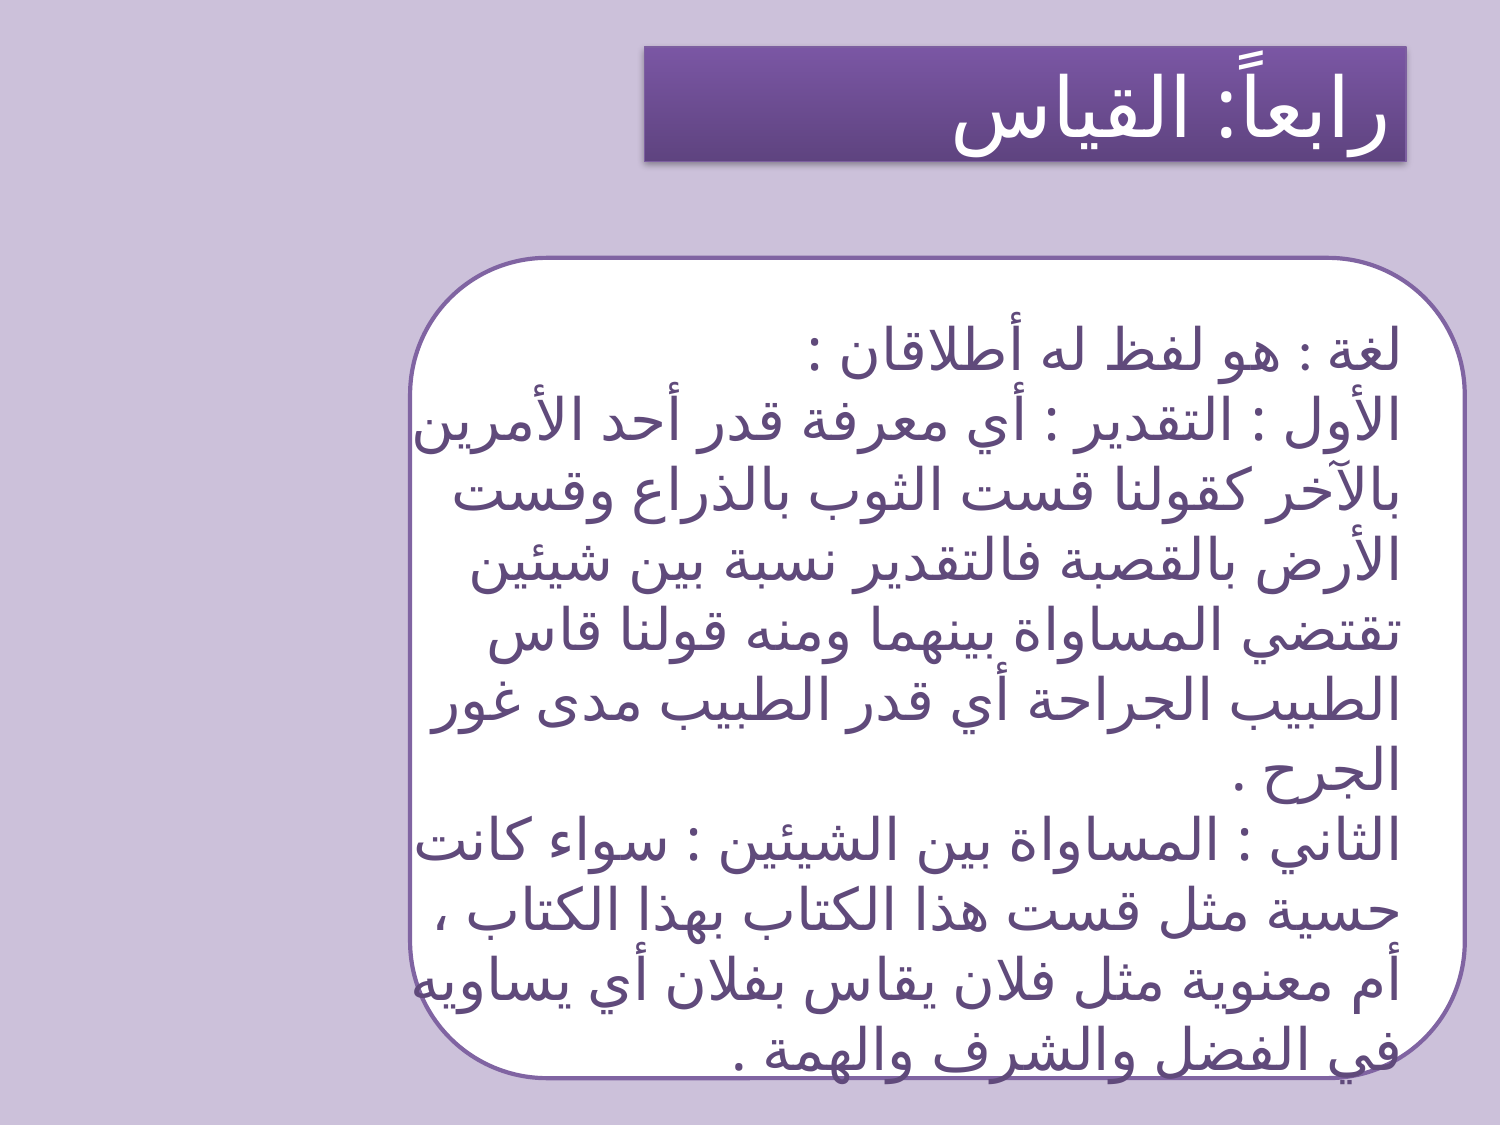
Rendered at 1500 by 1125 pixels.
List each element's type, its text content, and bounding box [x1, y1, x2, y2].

text_box [441, 255, 1467, 1048]
text_box رابعاً: القياس [644, 46, 1407, 162]
text_box لغة‎ : ‎هو لفظ له أطلاقان :‏ الأول : التقدير : أي معرفة قدر أحد الأمرين بالآخر كقولنا قست الثوب بالذراع وقست الأرض ‏بالقصبة فالتقدير نسبة بين شيئين تقتضي المساواة بينهما ومنه قولنا قاس الطبيب الجراحة أي قدر الطبيب ‏مدى غور الجرح .‏ الثاني : المساواة بين الشيئين : سواء كانت حسية مثل قست هذا الكتاب بهذا الكتاب ، أم معنوية مثل ‏فلان يقاس بفلان أي يساويه في الفضل والشرف والهمة .‏ [375, 304, 1418, 1125]
